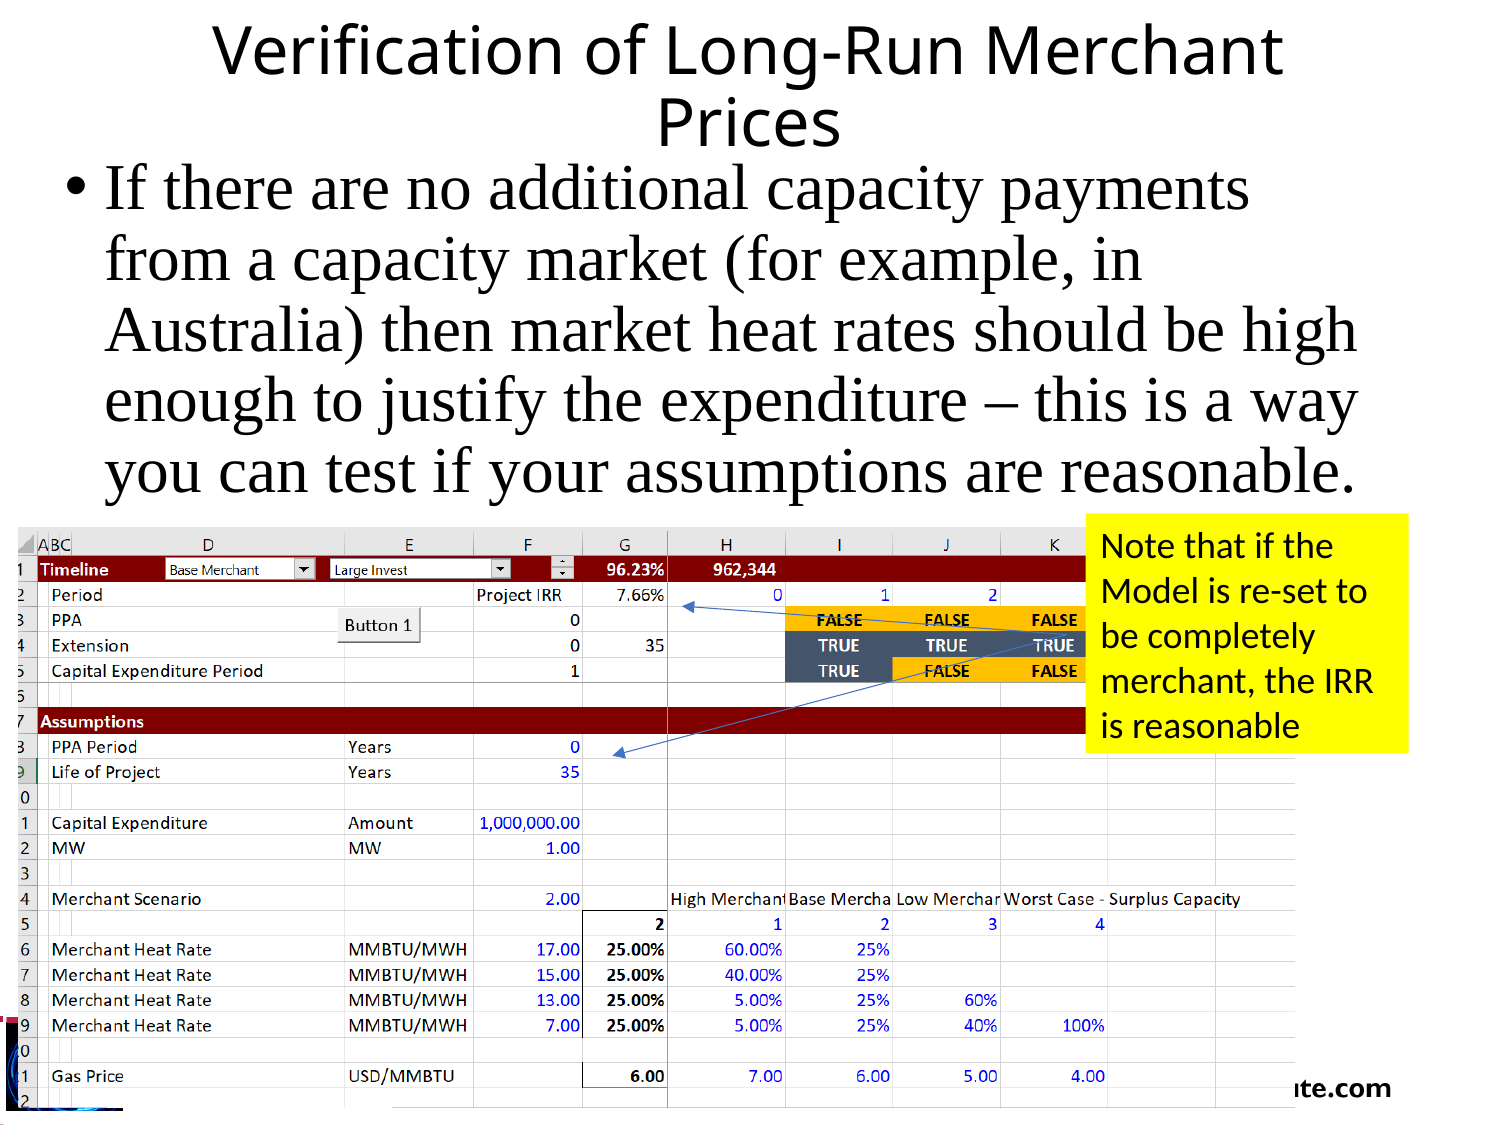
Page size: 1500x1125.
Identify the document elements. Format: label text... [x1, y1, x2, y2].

list If there are no additional capacity payments from a capacity market (for example, in Australia) then market heat rates should be high enough to justify the expenditure – this is a way you can test if your assumptions are reasonable. [49, 145, 1378, 527]
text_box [612, 634, 1067, 756]
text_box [681, 606, 1067, 635]
text_box Note that if the Model is re-set to be completely merchant, the IRR is reasonable [1085, 513, 1409, 754]
picture [0, 527, 1400, 1125]
title Verification of Long-Run Merchant Prices [120, 32, 1378, 146]
